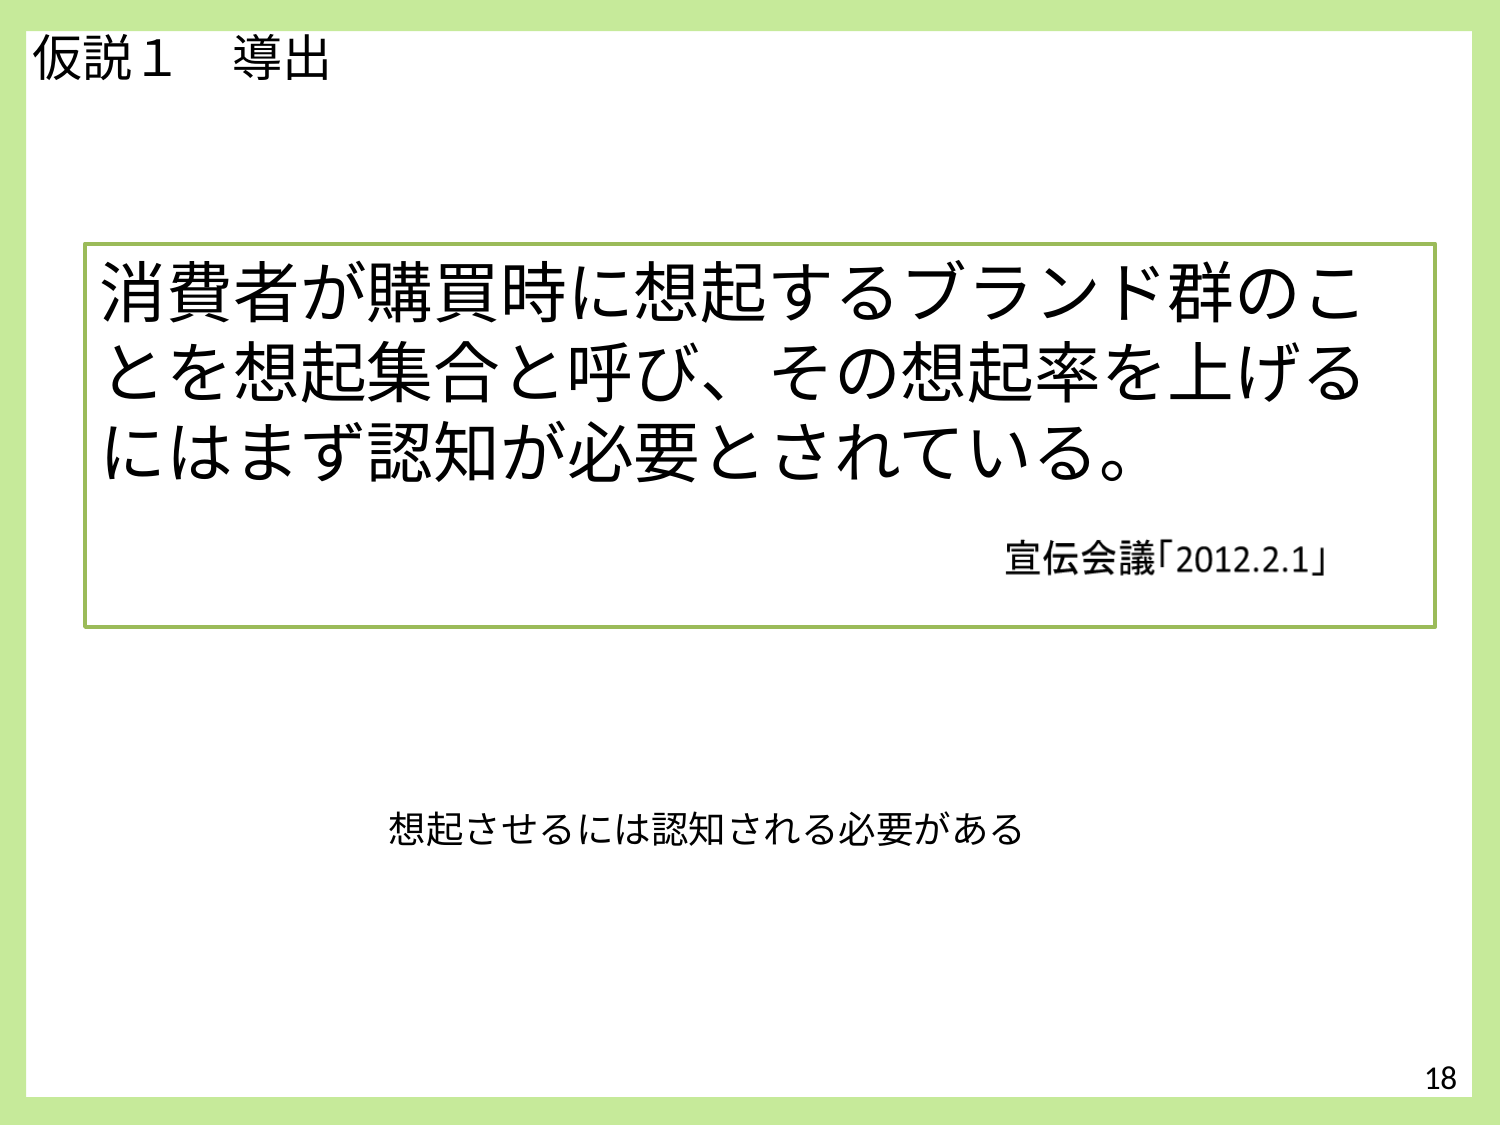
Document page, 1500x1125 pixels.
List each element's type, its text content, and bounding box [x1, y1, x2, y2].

picture [979, 518, 1462, 607]
slide_number 18 [1399, 1046, 1473, 1107]
text_box [0, 33, 1470, 1125]
list 消費者が購買時に想起するブランド群のことを想起集合と呼び、その想起率を上げるにはまず認知が必要とされている。 [83, 242, 1437, 629]
text_box 仮説１ 導出 [17, 19, 396, 94]
text_box [0, 0, 1500, 1125]
text_box 想起させるには認知される必要がある [374, 798, 1119, 859]
